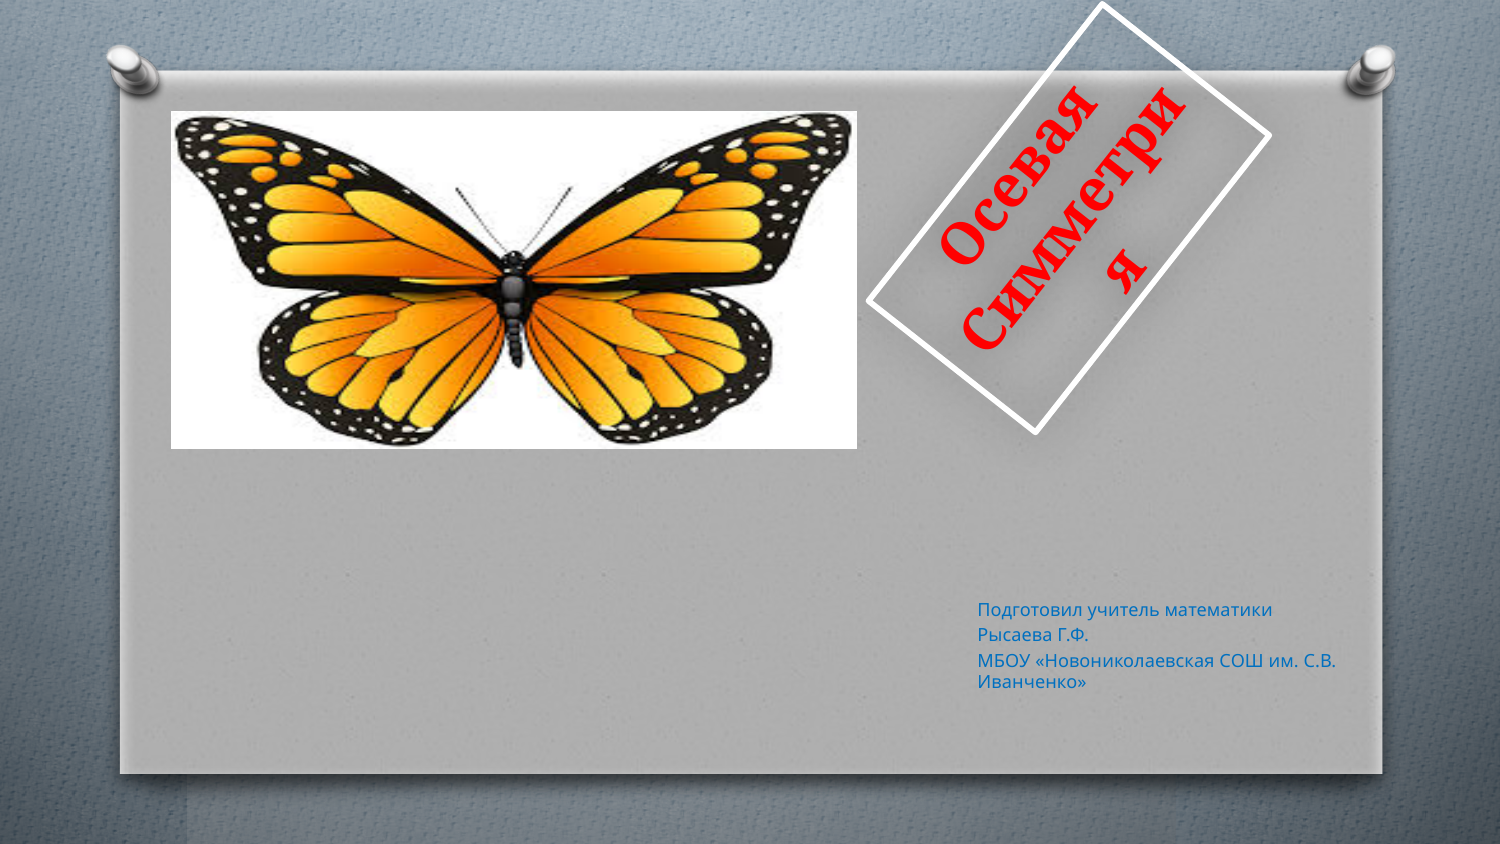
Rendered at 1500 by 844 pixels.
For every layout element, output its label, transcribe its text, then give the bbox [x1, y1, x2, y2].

title Осевая Симметрия [868, 3, 1270, 433]
picture [1322, 22, 1433, 121]
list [170, 111, 857, 449]
picture [80, 18, 192, 119]
list Подготовил учитель математики Рысаева Г.Ф. МБОУ «Новониколаевская СОШ им. С.В. Иванченко» [962, 475, 1400, 705]
